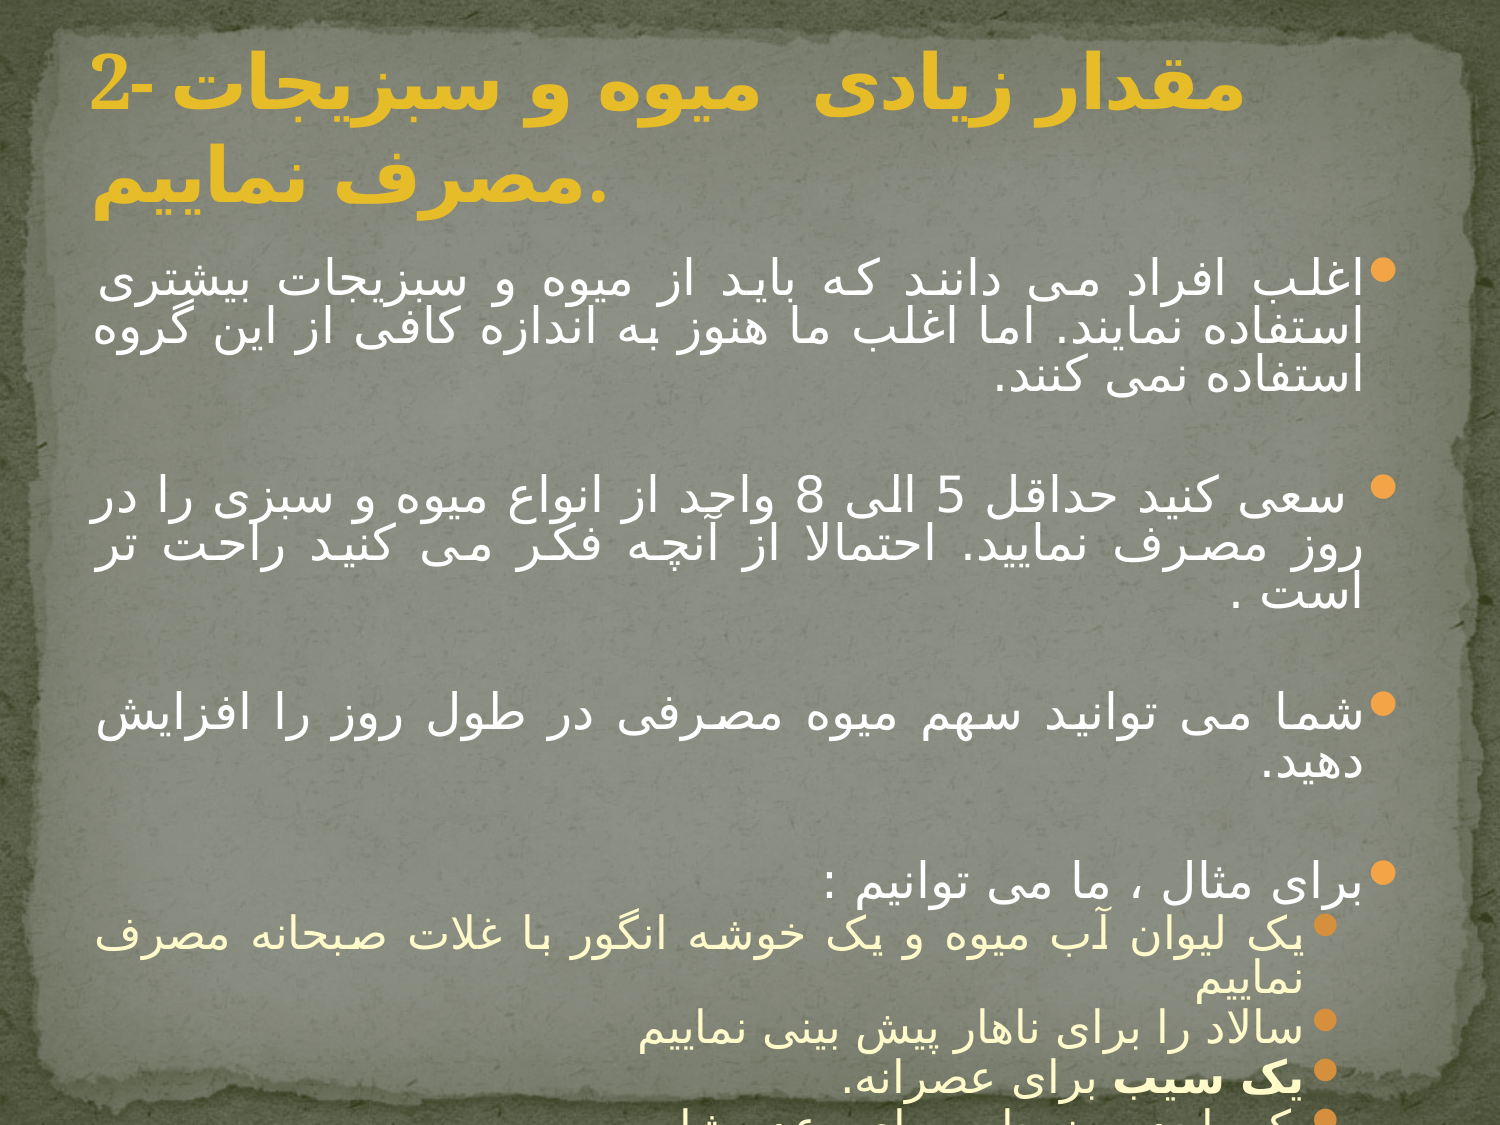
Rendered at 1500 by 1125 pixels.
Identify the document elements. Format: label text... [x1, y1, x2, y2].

list اغلب افراد می دانند که باید از میوه و سبزیجات بیشتری استفاده نمایند. اما اغلب ما هنوز به اندازه کافی از این گروه استفاده نمی کنند. سعی کنید حداقل 5 الی 8 واحد از انواع میوه و سبزی را در روز مصرف نمایید. احتمالا از آنچه فکر می کنید راحت تر است . شما می توانید سهم میوه مصرفی در طول روز را افزایش دهید. برای مثال ، ما می توانیم : یک لیوان آب میوه و یک خوشه انگور با غلات صبحانه مصرف نماییم سالاد را برای ناهار پیش بینی نماییم یک سیب برای عصرانه. یک واحد سبزیجات برای وعده شام [74, 249, 1426, 1001]
title 2- مقدار زیادی میوه و سبزیجات مصرف نماییم. [74, 24, 1425, 225]
